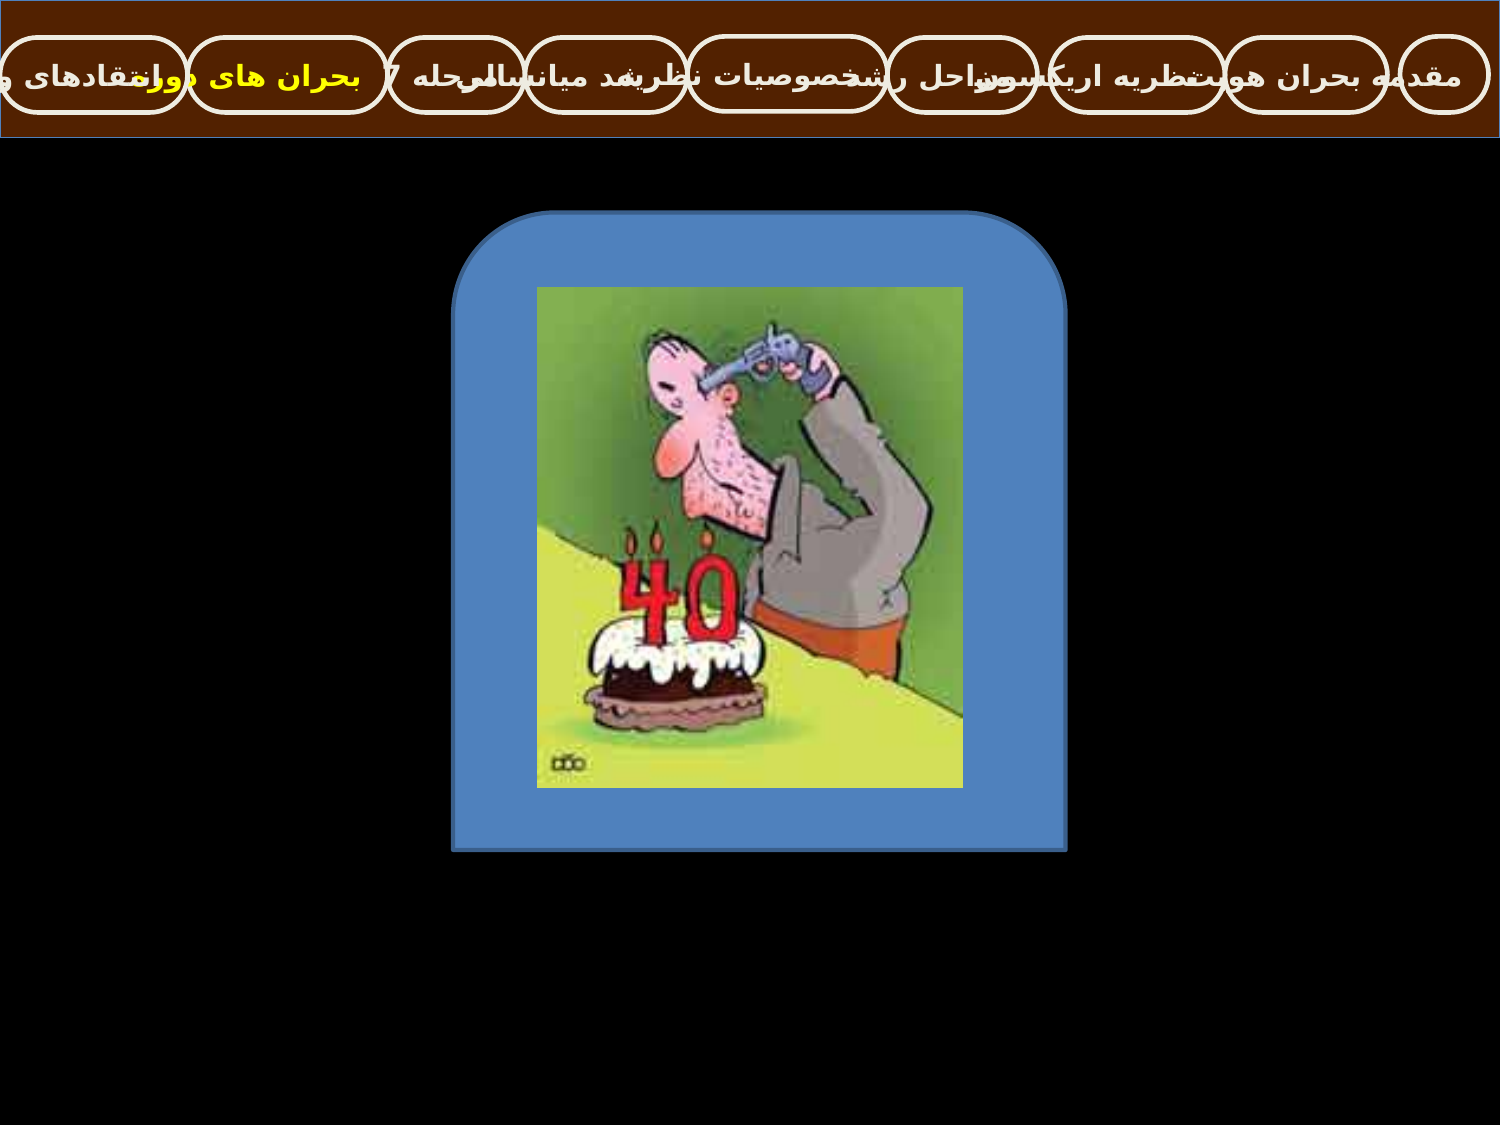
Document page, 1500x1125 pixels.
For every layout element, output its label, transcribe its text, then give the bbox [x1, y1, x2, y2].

text_box مراحل رشد [887, 37, 1038, 113]
text_box نظریه اریکسون [1050, 37, 1225, 113]
text_box [450, 210, 1068, 853]
text_box رشد میانسالی [525, 37, 688, 113]
text_box بحران هویت [1225, 37, 1388, 113]
text_box بحران های دوره [188, 37, 388, 113]
text_box انتقادهای وارده [0, 37, 188, 113]
picture [537, 287, 963, 788]
text_box مقدمه [1400, 36, 1489, 113]
text_box خصوصیات نظریه [687, 36, 888, 112]
text_box [0, 0, 1500, 138]
text_box مرحله 7 [387, 37, 525, 113]
